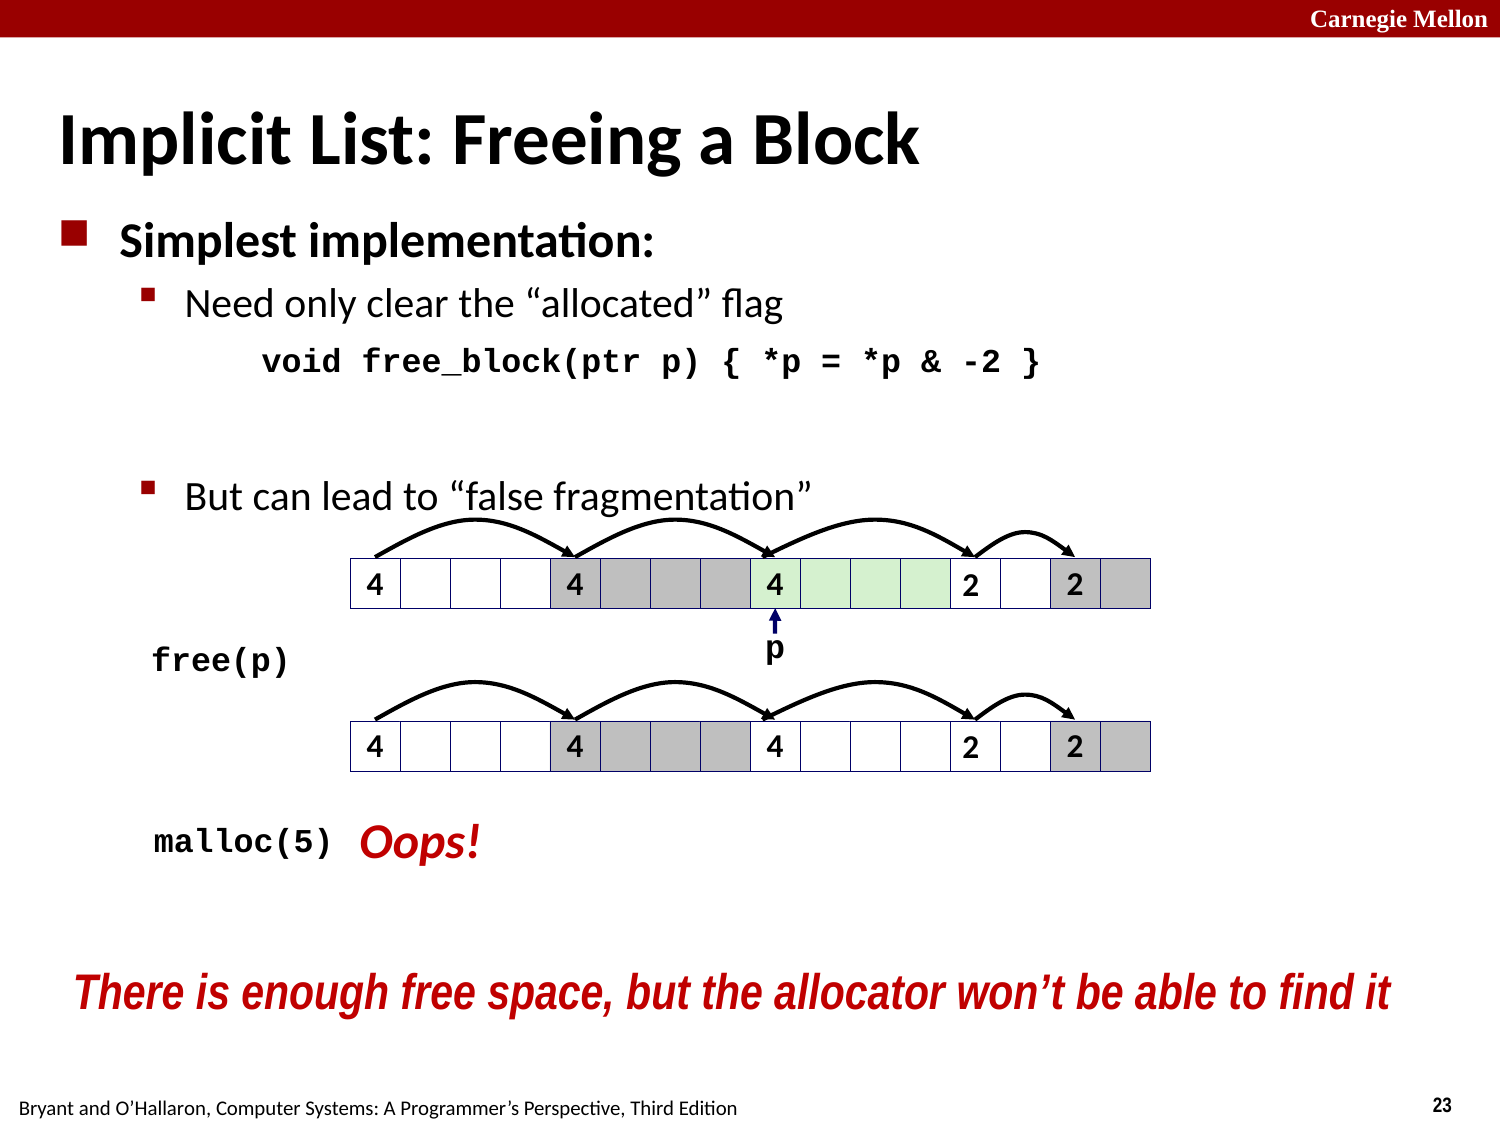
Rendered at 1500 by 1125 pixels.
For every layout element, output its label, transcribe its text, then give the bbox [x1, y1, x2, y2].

list Simplest implementation: Need only clear the “allocated” flag void free_block(ptr p) { *p = *p & -2 } But can lead to “false fragmentation” [47, 199, 1411, 913]
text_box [137, 799, 499, 876]
text_box There is enough free space, but the allocator won’t be able to find it [58, 951, 1407, 1072]
title Implicit List: Freeing a Block [43, 87, 1226, 182]
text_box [349, 519, 1151, 607]
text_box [135, 607, 1151, 776]
